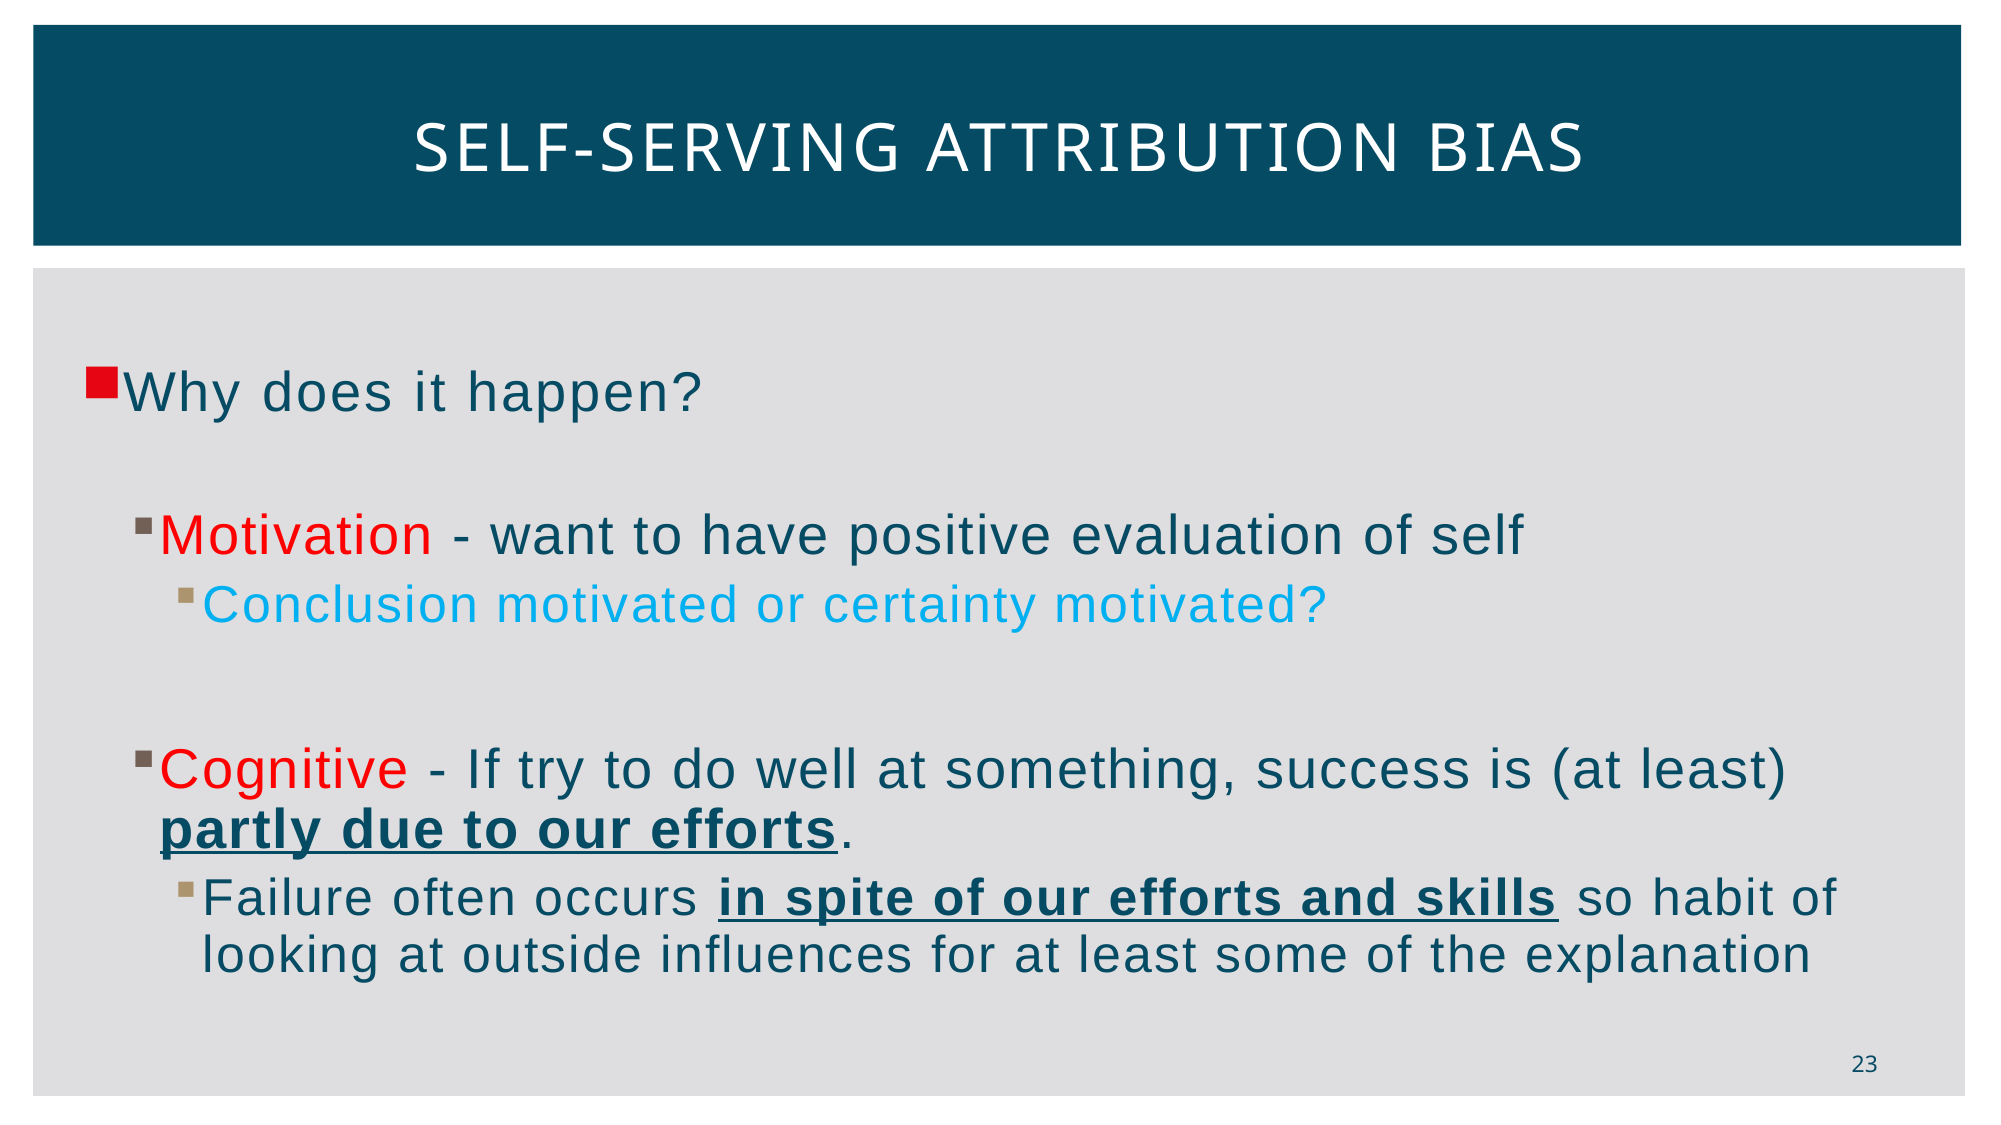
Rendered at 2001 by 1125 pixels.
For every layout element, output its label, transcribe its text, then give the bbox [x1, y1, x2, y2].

list Why does it happen? Motivation - want to have positive evaluation of self Conclusion motivated or certainty motivated? Cognitive - If try to do well at something, success is (at least) partly due to our efforts. Failure often occurs in spite of our efforts and skills so habit of looking at outside influences for at least some of the explanation [58, 277, 1898, 1001]
slide_number 23 [1800, 1041, 1930, 1089]
title Self-serving attribution Bias [83, 58, 1917, 232]
